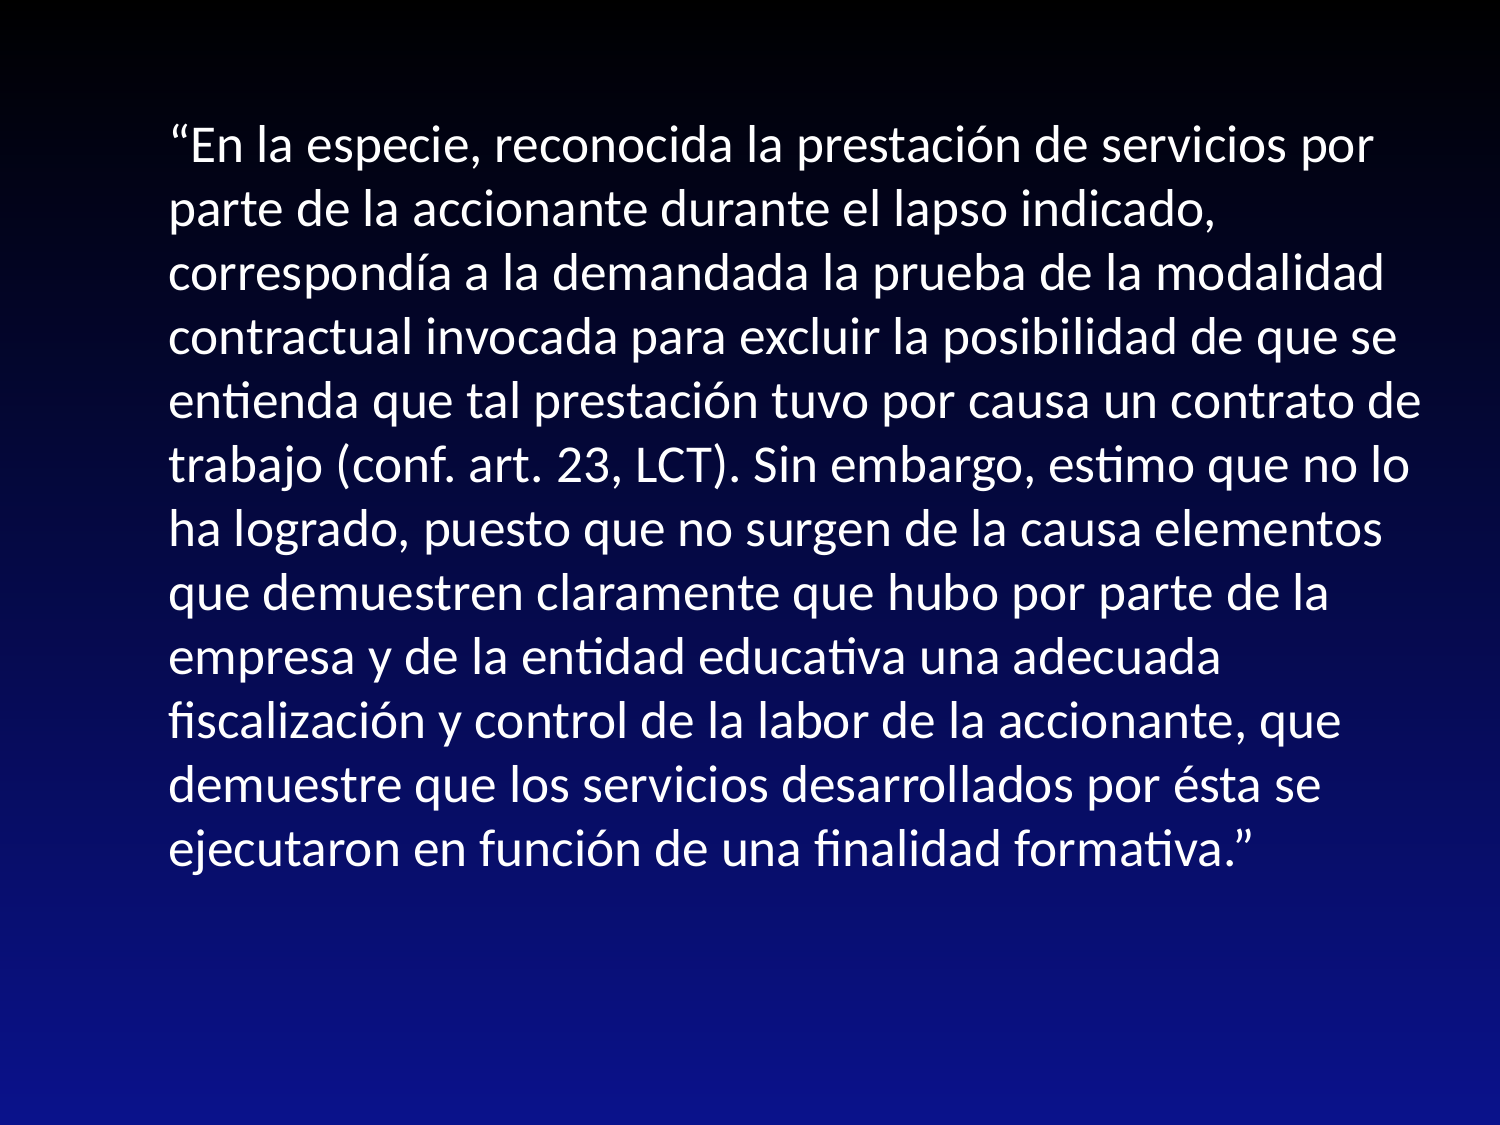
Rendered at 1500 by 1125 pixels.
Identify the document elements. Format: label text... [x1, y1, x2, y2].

list “En la especie, reconocida la prestación de servicios por parte de la accionante durante el lapso indicado, correspondía a la demandada la prueba de la modalidad contractual invocada para excluir la posibilidad de que se entienda que tal prestación tuvo por causa un contrato de trabajo (conf. art. 23, LCT). Sin embargo, estimo que no lo ha logrado, puesto que no surgen de la causa elementos que demuestren claramente que hubo por parte de la empresa y de la entidad educativa una adecuada fiscalización y control de la labor de la accionante, que demuestre que los servicios desarrollados por ésta se ejecutaron en función de una finalidad formativa.” [100, 101, 1451, 998]
